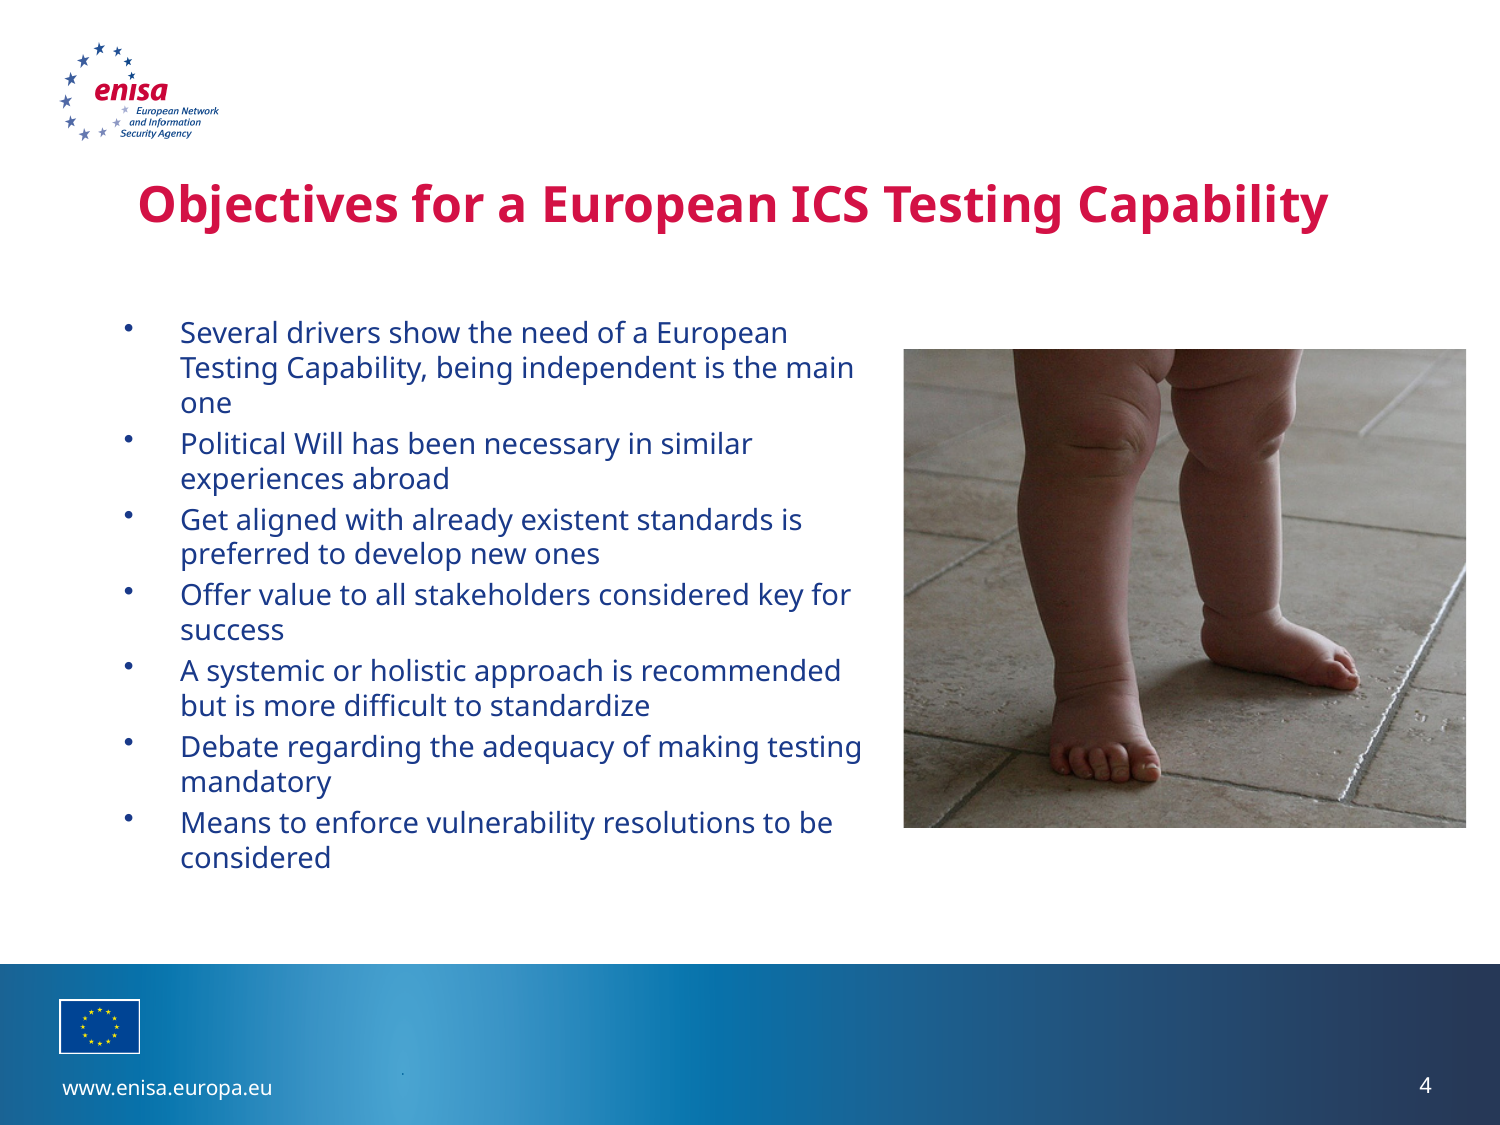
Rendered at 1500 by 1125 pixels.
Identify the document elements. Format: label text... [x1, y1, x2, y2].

picture [903, 349, 1467, 829]
picture [180, 964, 669, 1125]
picture [716, 964, 1500, 1125]
picture [710, 964, 714, 1125]
title Objectives for a European ICS Testing Capability [137, 172, 1438, 350]
list Several drivers show the need of a European Testing Capability, being independent is the main one Political Will has been necessary in similar experiences abroad Get aligned with already existent standards is preferred to develop new ones Offer value to all stakeholders considered key for success A systemic or holistic approach is recommended but is more difficult to standardize Debate regarding the adequacy of making testing mandatory Means to enforce vulnerability resolutions to be considered [123, 314, 892, 657]
picture [59, 42, 219, 141]
picture [0, 964, 146, 1125]
